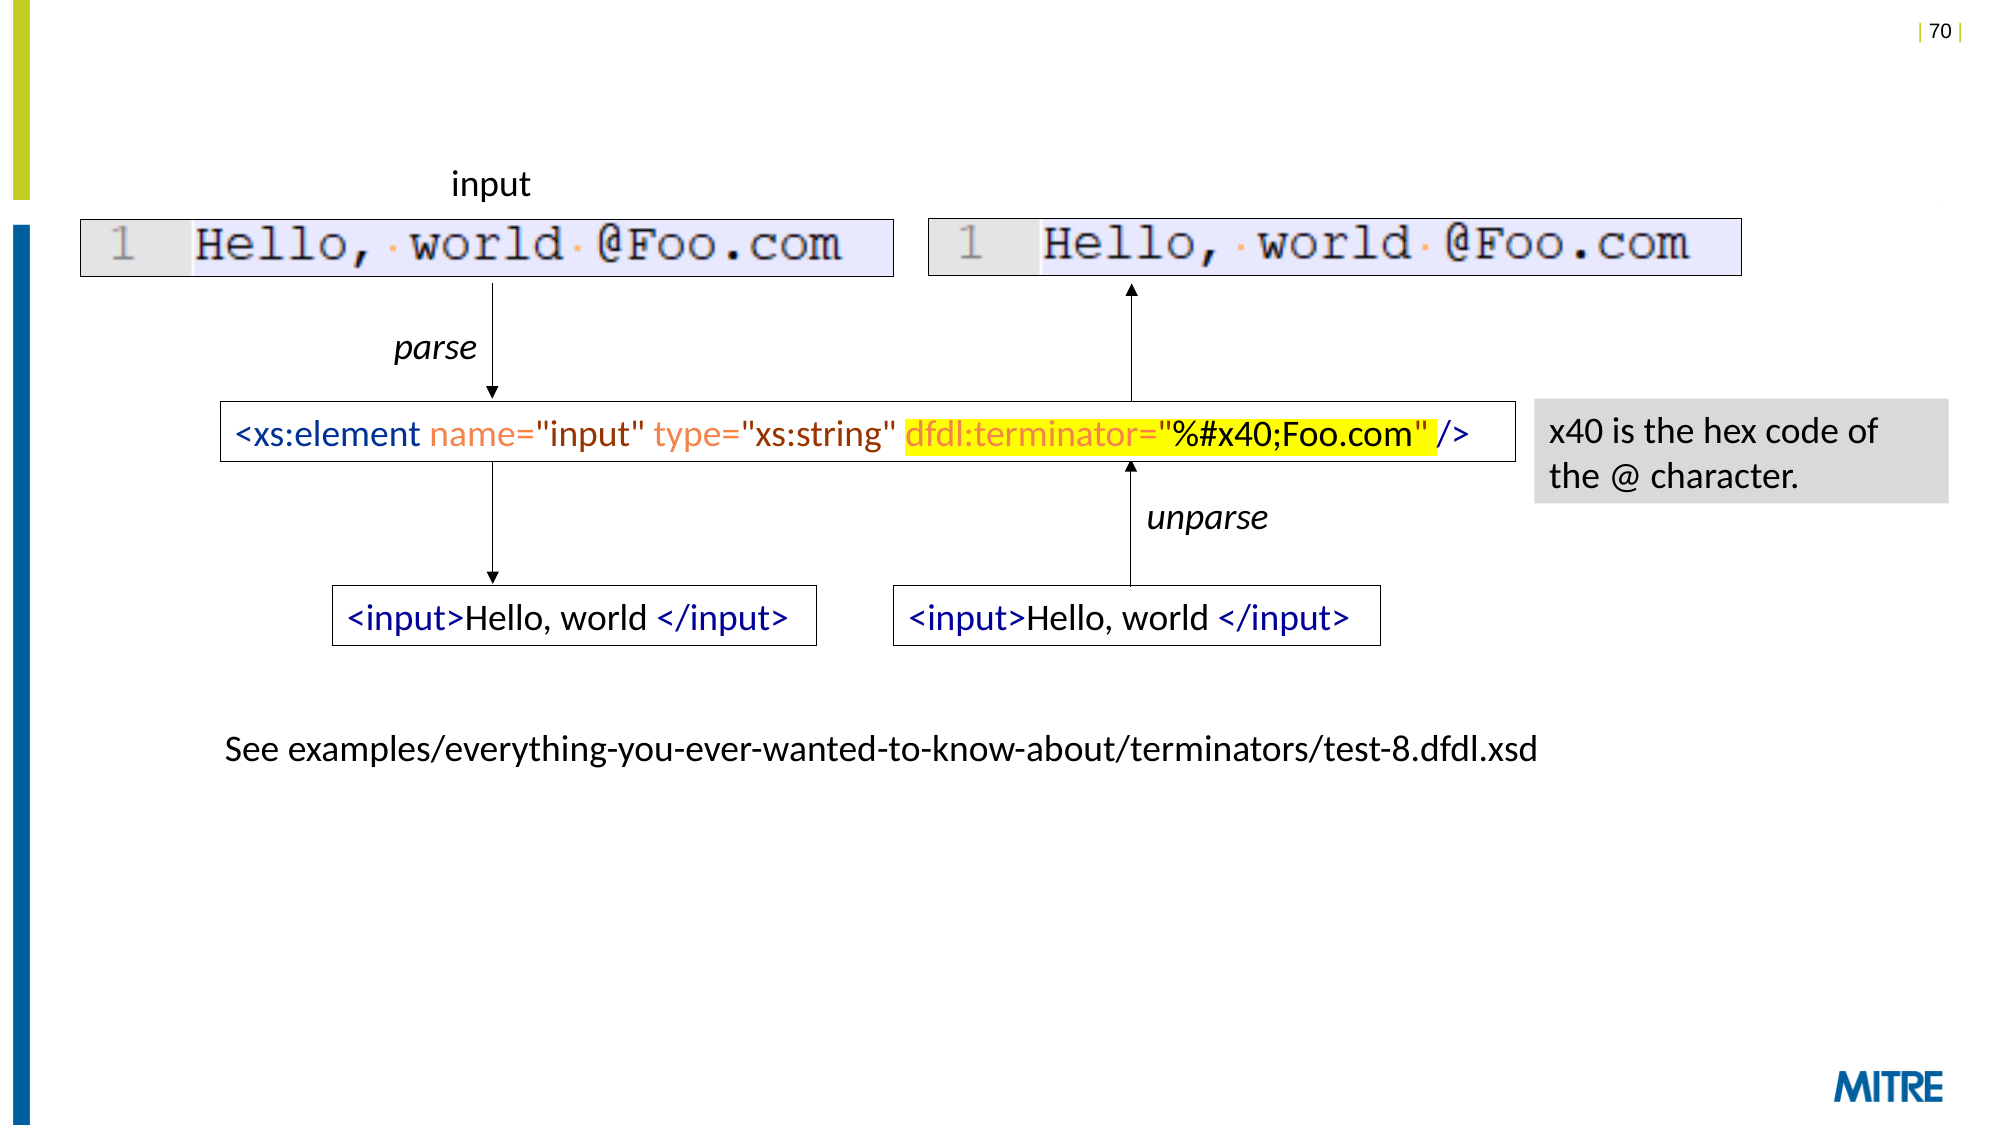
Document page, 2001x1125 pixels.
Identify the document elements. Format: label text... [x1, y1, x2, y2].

text_box unparse [1132, 484, 1284, 545]
picture [80, 218, 894, 277]
picture [1834, 1068, 1945, 1109]
text_box <input>Hello, world </input> [893, 585, 1381, 646]
text_box parse [378, 314, 492, 375]
text_box x40 is the hex code of the @ character. [1534, 398, 1949, 504]
picture [928, 217, 1742, 276]
text_box See examples/everything-you-ever-wanted-to-know-about/terminators/test-8.dfdl.xsd [209, 716, 1555, 777]
text_box input [436, 151, 547, 211]
text_box <input>Hello, world </input> [332, 585, 817, 646]
text_box <xs:element name="input" type="xs:string" dfdl:terminator="%#x40;Foo.com" /> [220, 401, 1516, 462]
